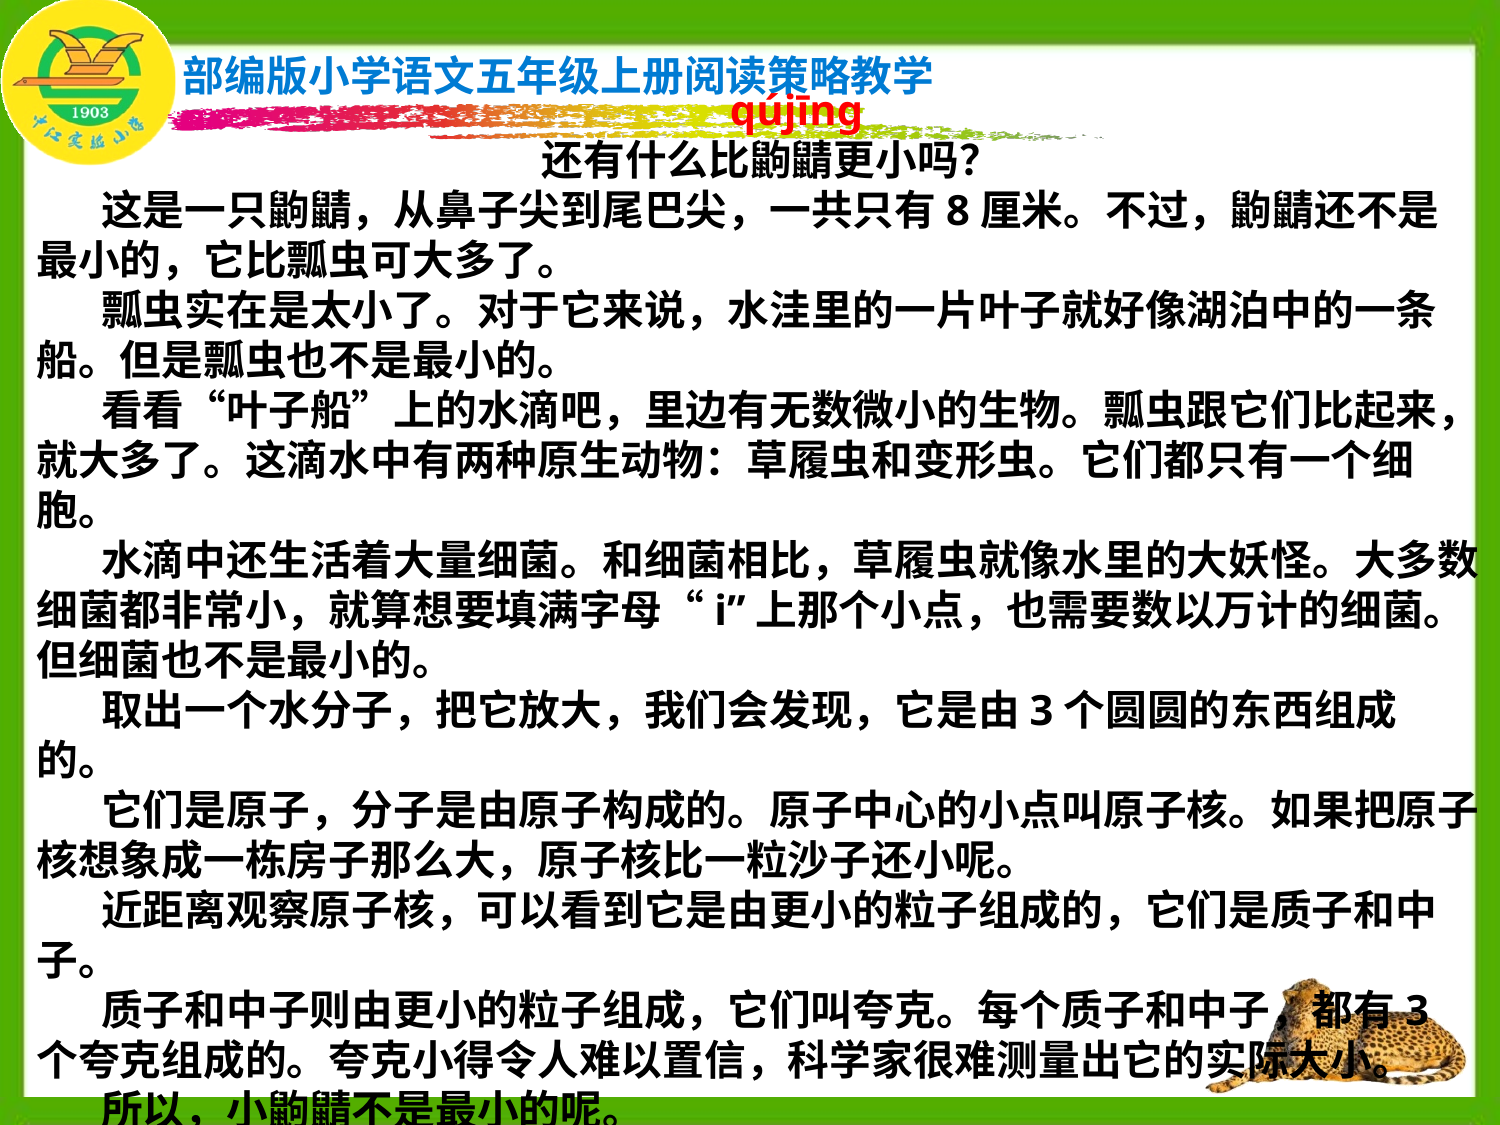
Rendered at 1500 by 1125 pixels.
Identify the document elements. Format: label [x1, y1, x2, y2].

text_box [0, 0, 1500, 1125]
